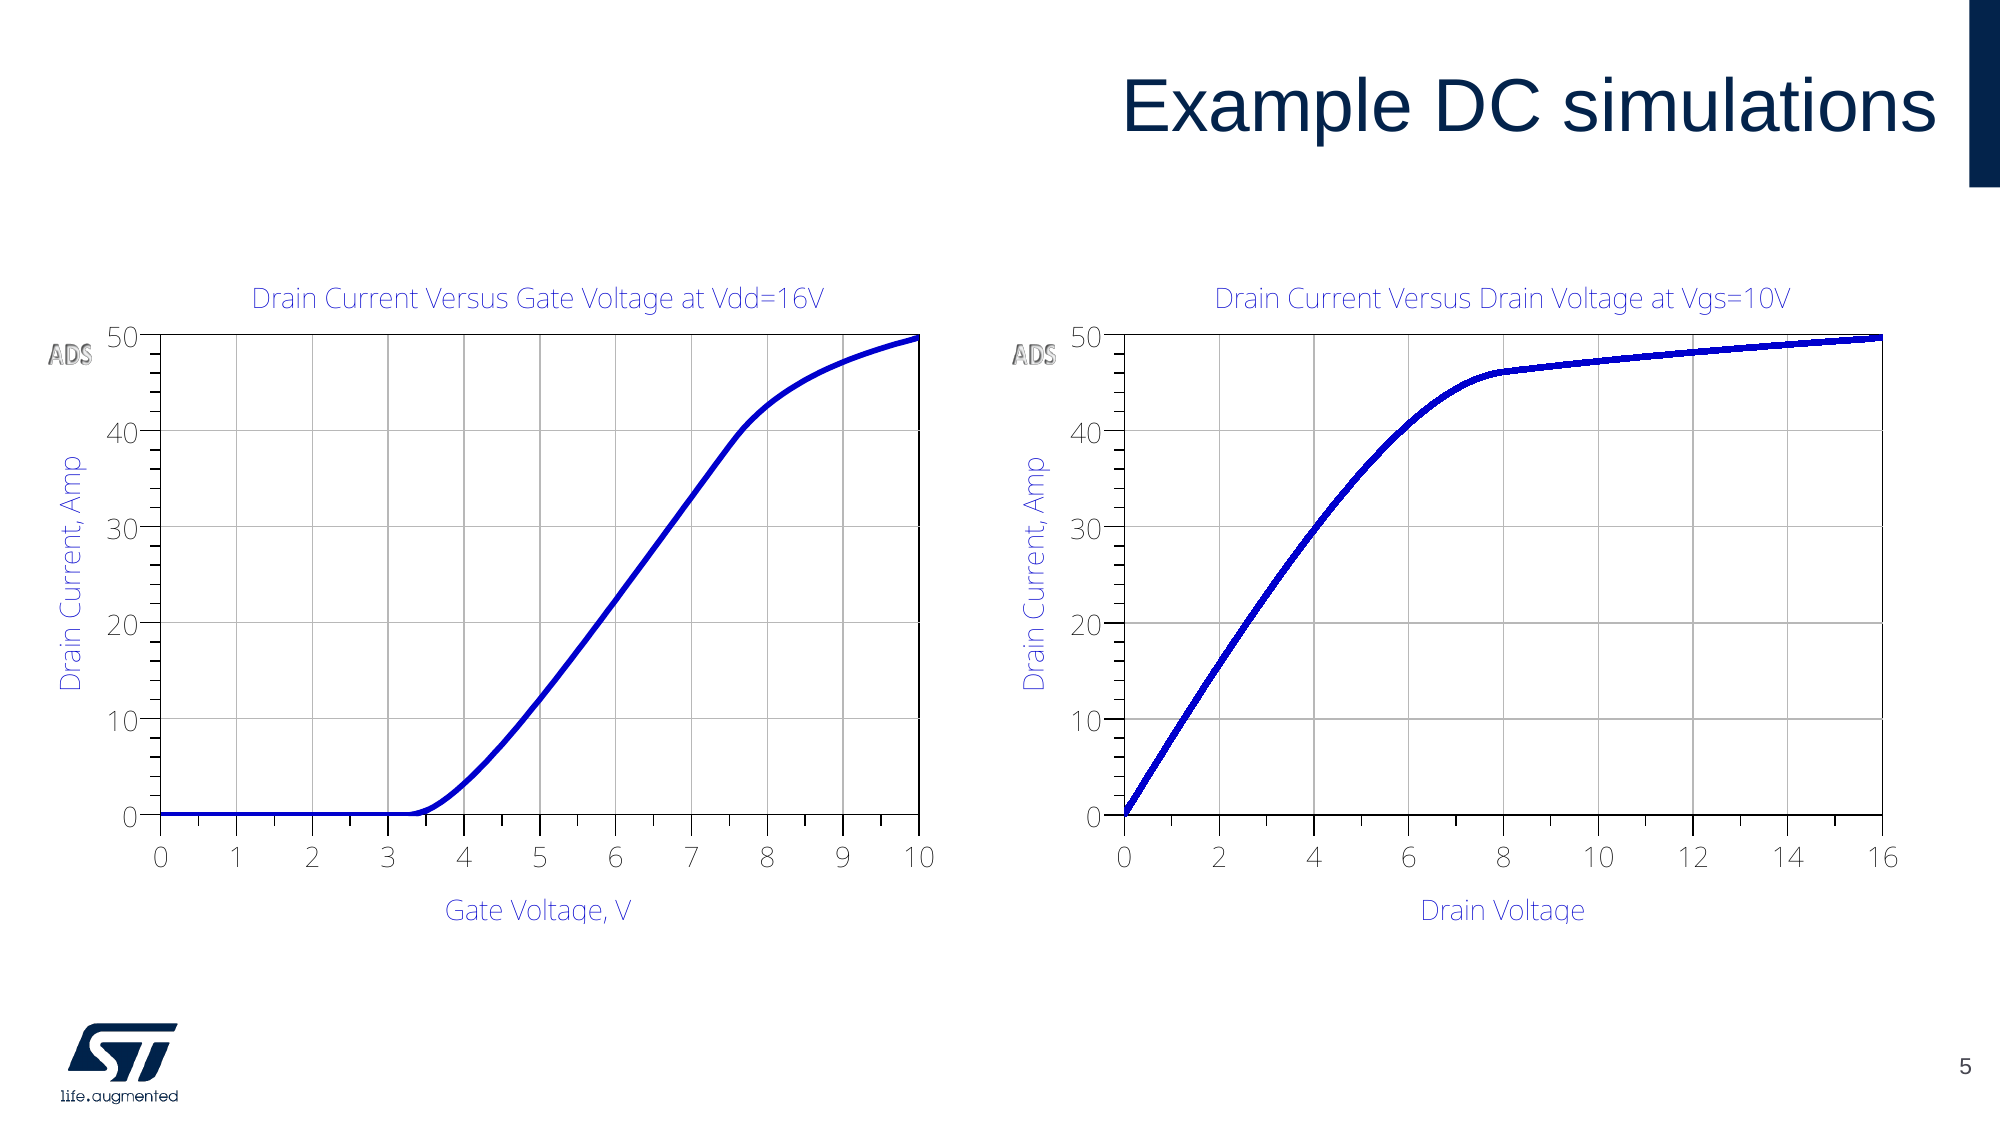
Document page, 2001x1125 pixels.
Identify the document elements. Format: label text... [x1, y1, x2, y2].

title Example DC simulations [49, 0, 1954, 215]
slide_number 5 [1904, 1038, 1972, 1087]
picture [41, 278, 941, 924]
picture [37, 999, 201, 1125]
picture [1005, 278, 1905, 924]
